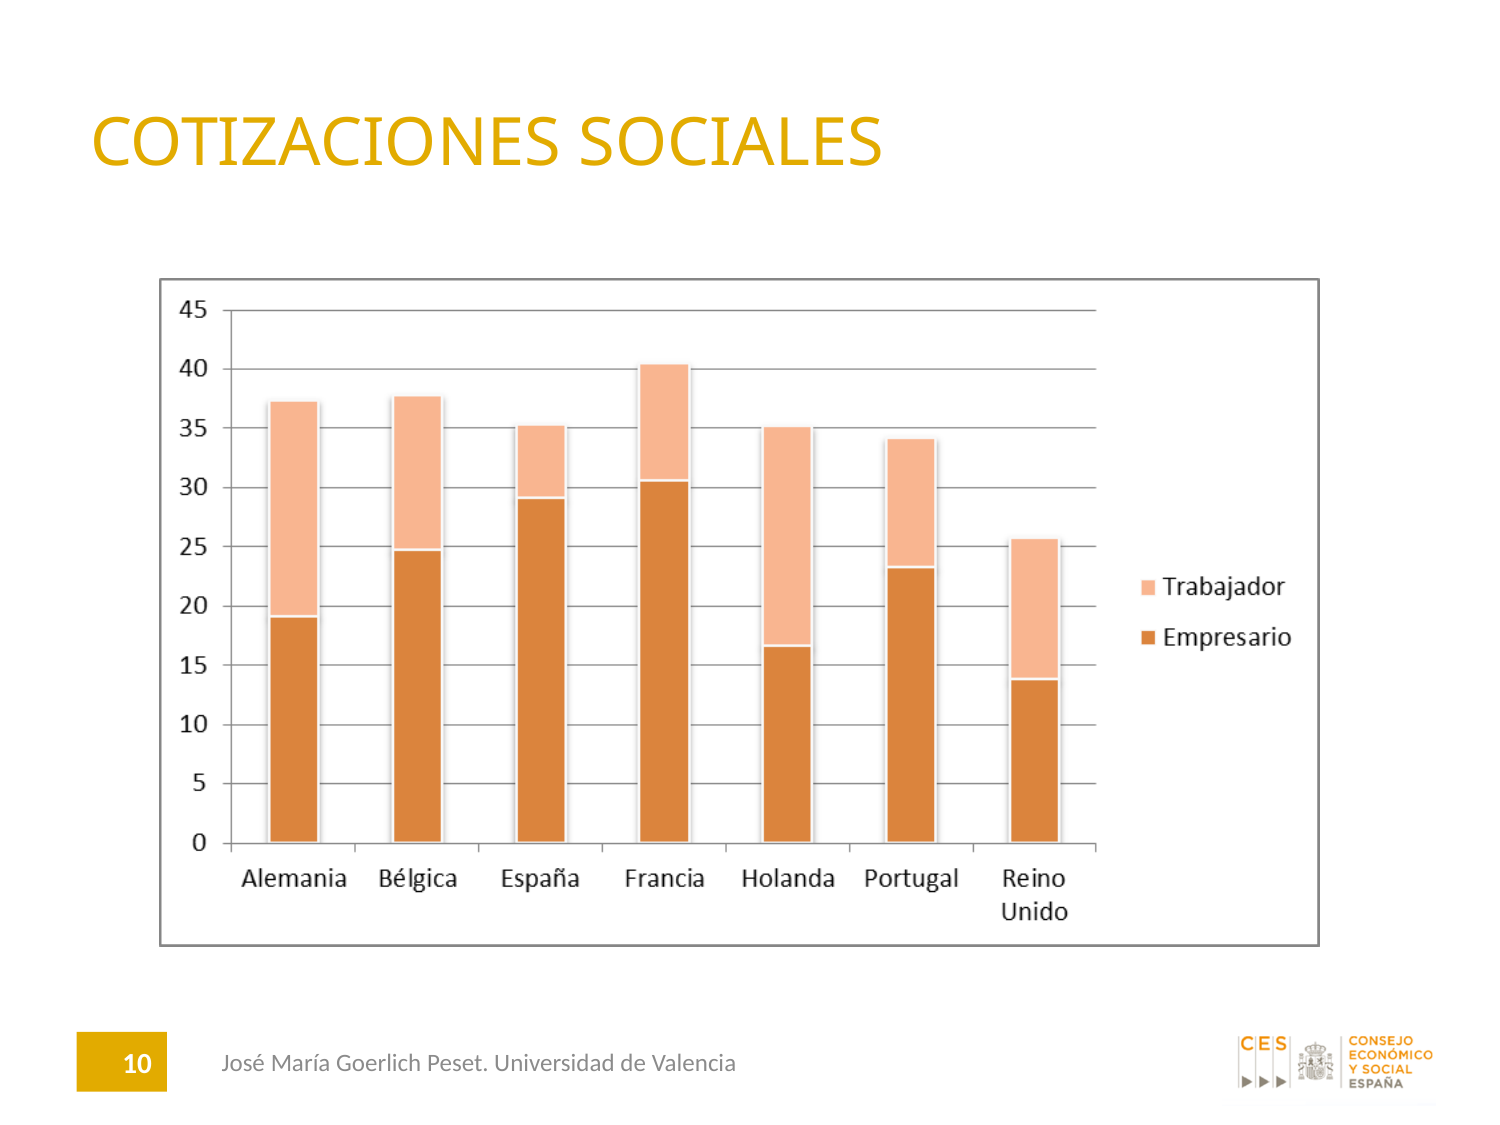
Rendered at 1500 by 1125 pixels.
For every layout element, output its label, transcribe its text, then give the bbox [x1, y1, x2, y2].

picture [1222, 1017, 1436, 1106]
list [159, 278, 1320, 947]
slide_number 10 [76, 1031, 167, 1092]
title Cotizaciones sociales [75, 45, 1425, 233]
footer José María Goerlich Peset. Universidad de Valencia [206, 1031, 1211, 1092]
